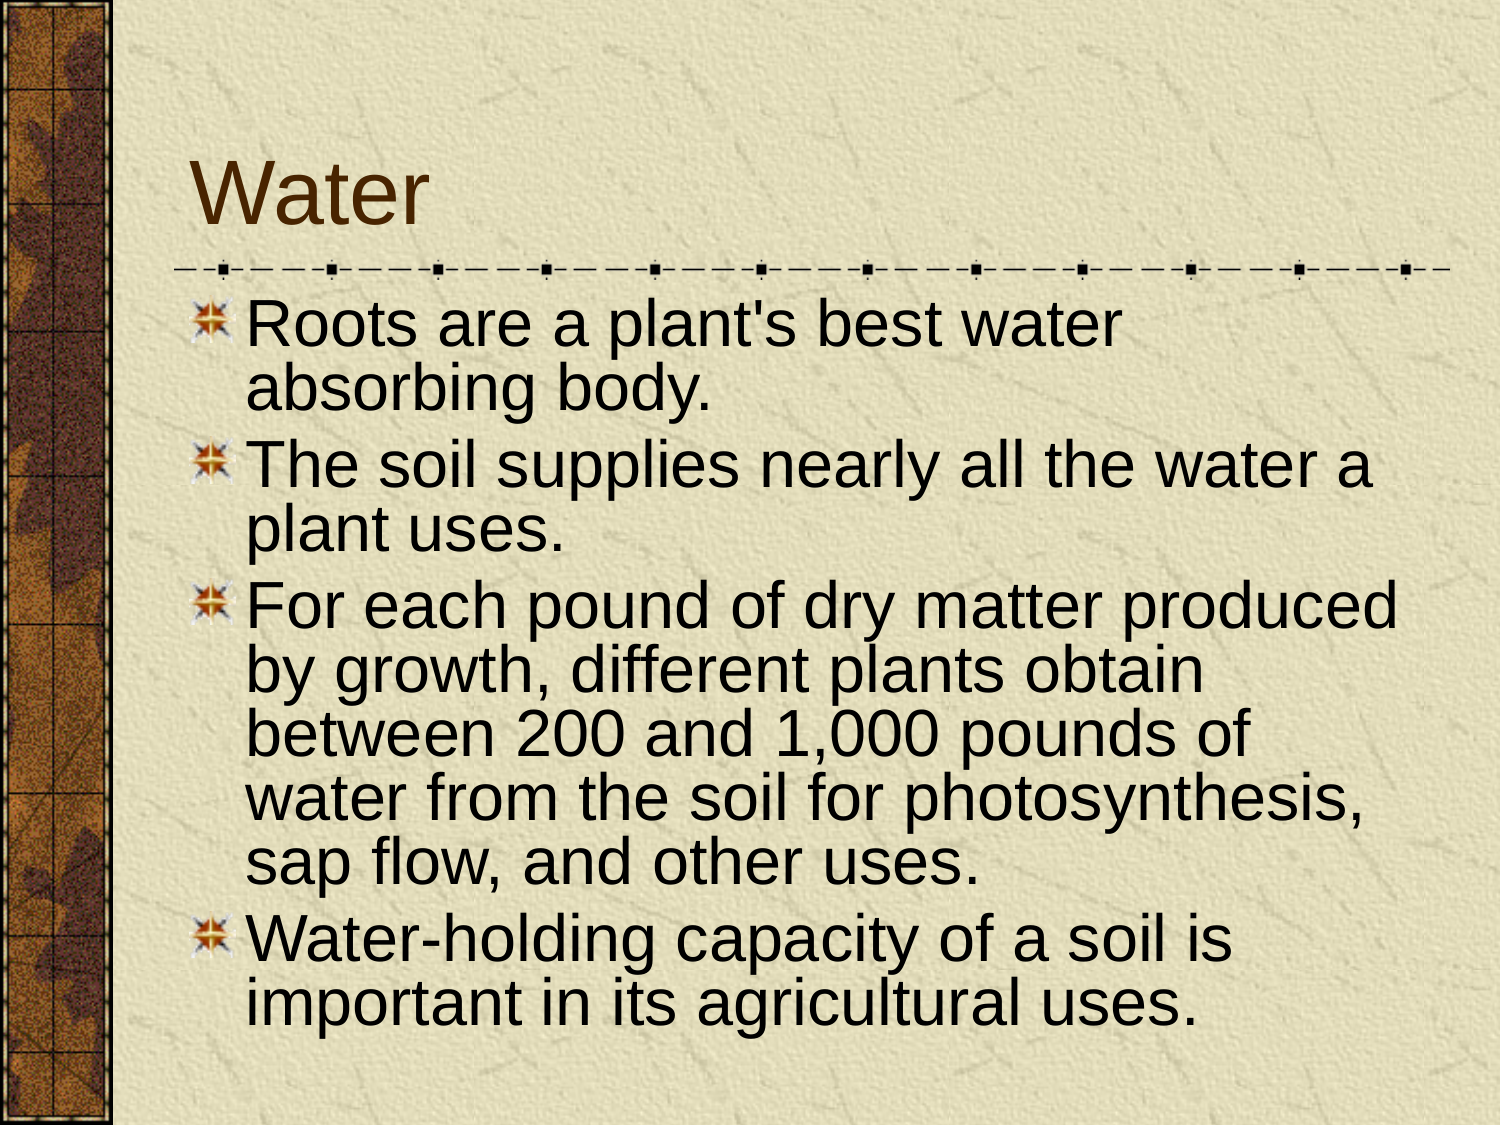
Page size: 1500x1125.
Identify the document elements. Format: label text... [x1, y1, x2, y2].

picture [0, 0, 1500, 1125]
title Water [174, 62, 1451, 251]
list Roots are a plant's best water absorbing body. The soil supplies nearly all the water a plant uses. For each pound of dry matter produced by growth, different plants obtain between 200 and 1,000 pounds of water from the soil for photosynthesis, sap flow, and other uses. Water-holding capacity of a soil is important in its agricultural uses. [173, 287, 1449, 1088]
